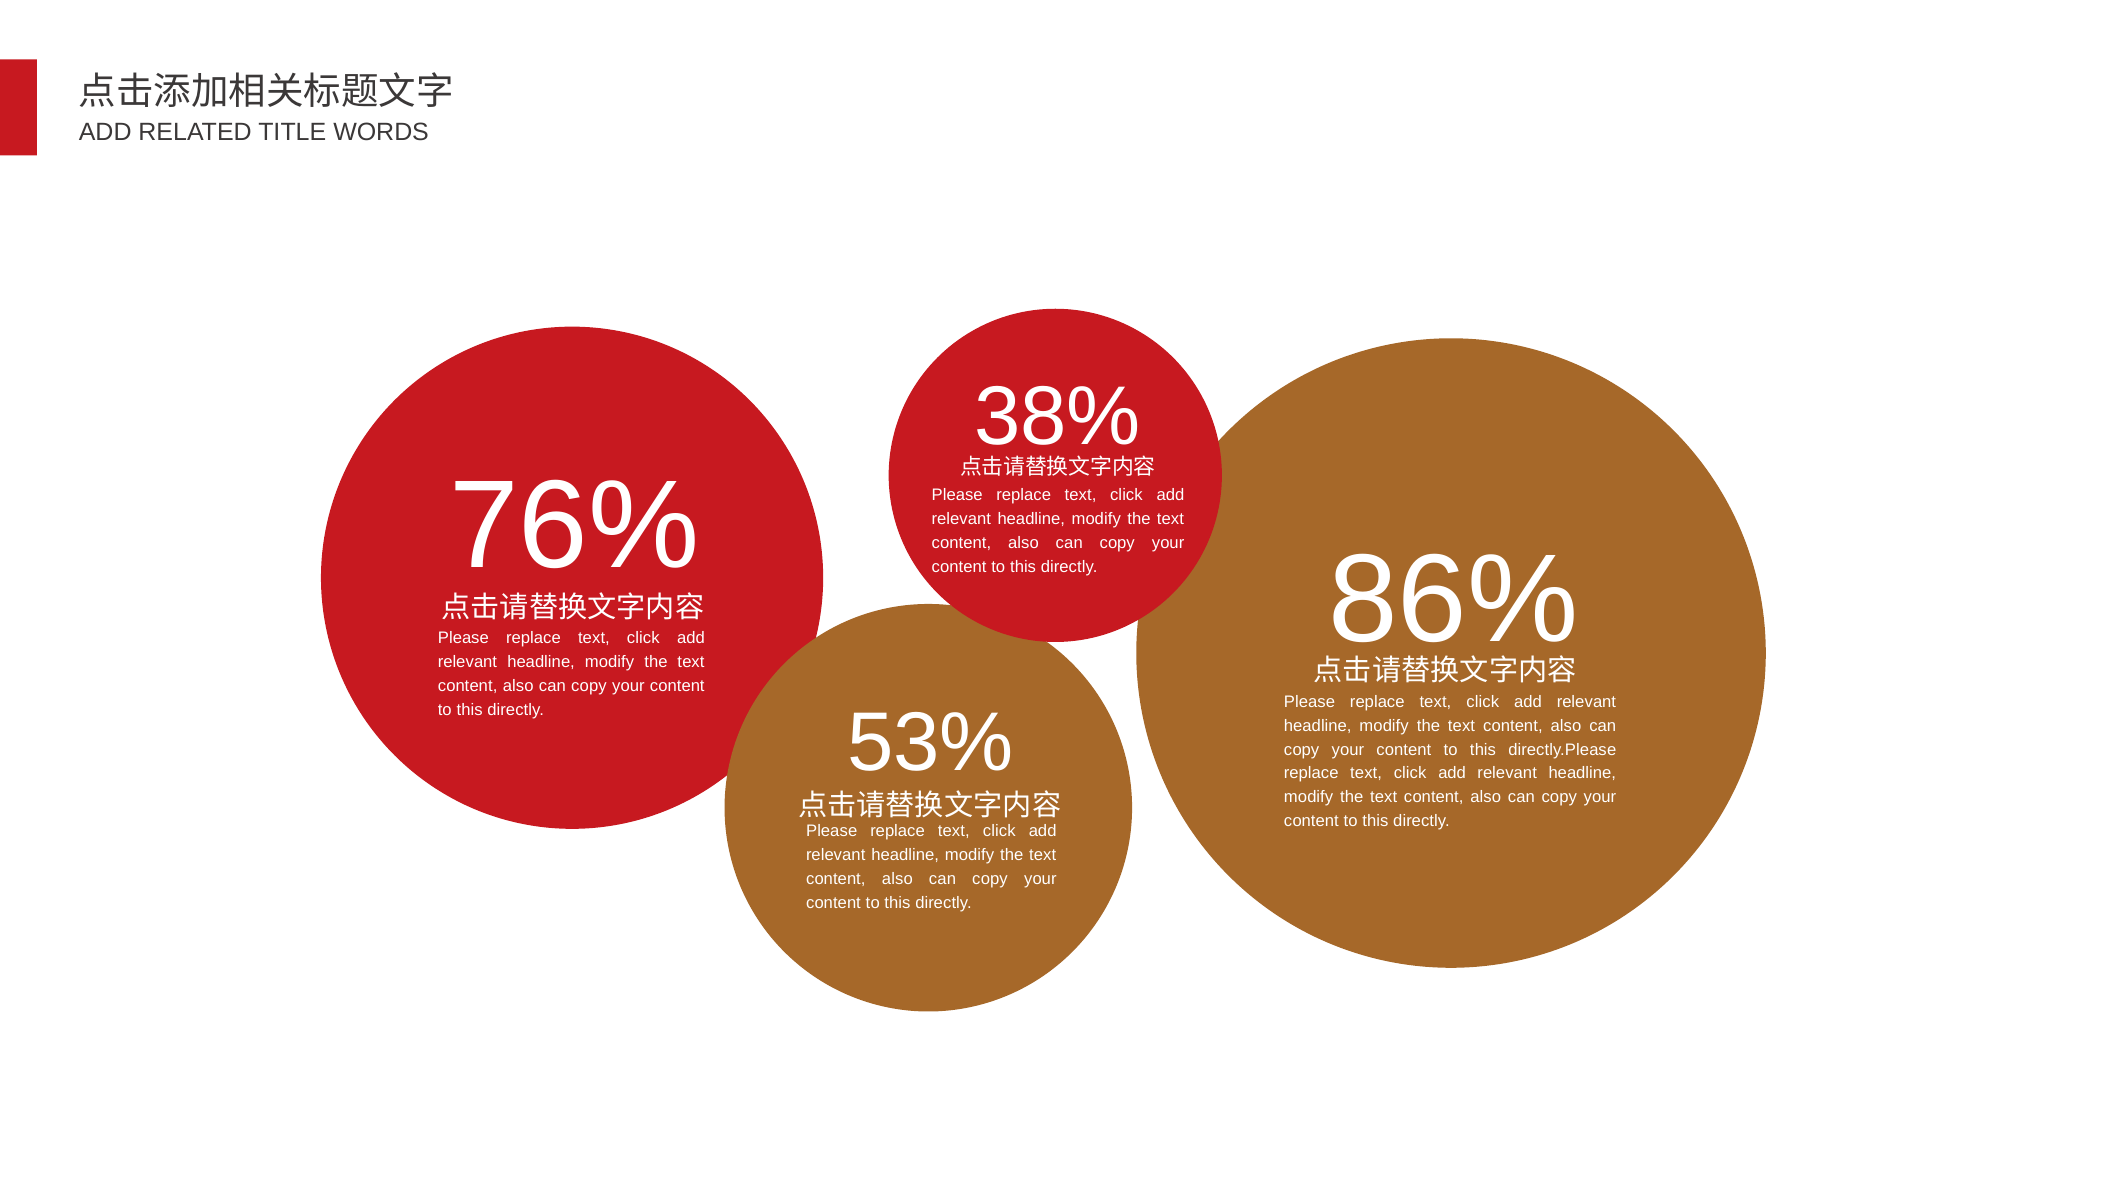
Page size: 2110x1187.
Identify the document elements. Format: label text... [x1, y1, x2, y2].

text_box 点击添加相关标题文字 [62, 59, 470, 121]
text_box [724, 603, 1133, 1012]
text_box ADD RELATED TITLE WORDS [62, 107, 446, 154]
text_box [1136, 338, 1766, 968]
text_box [320, 326, 824, 829]
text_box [888, 308, 1222, 642]
